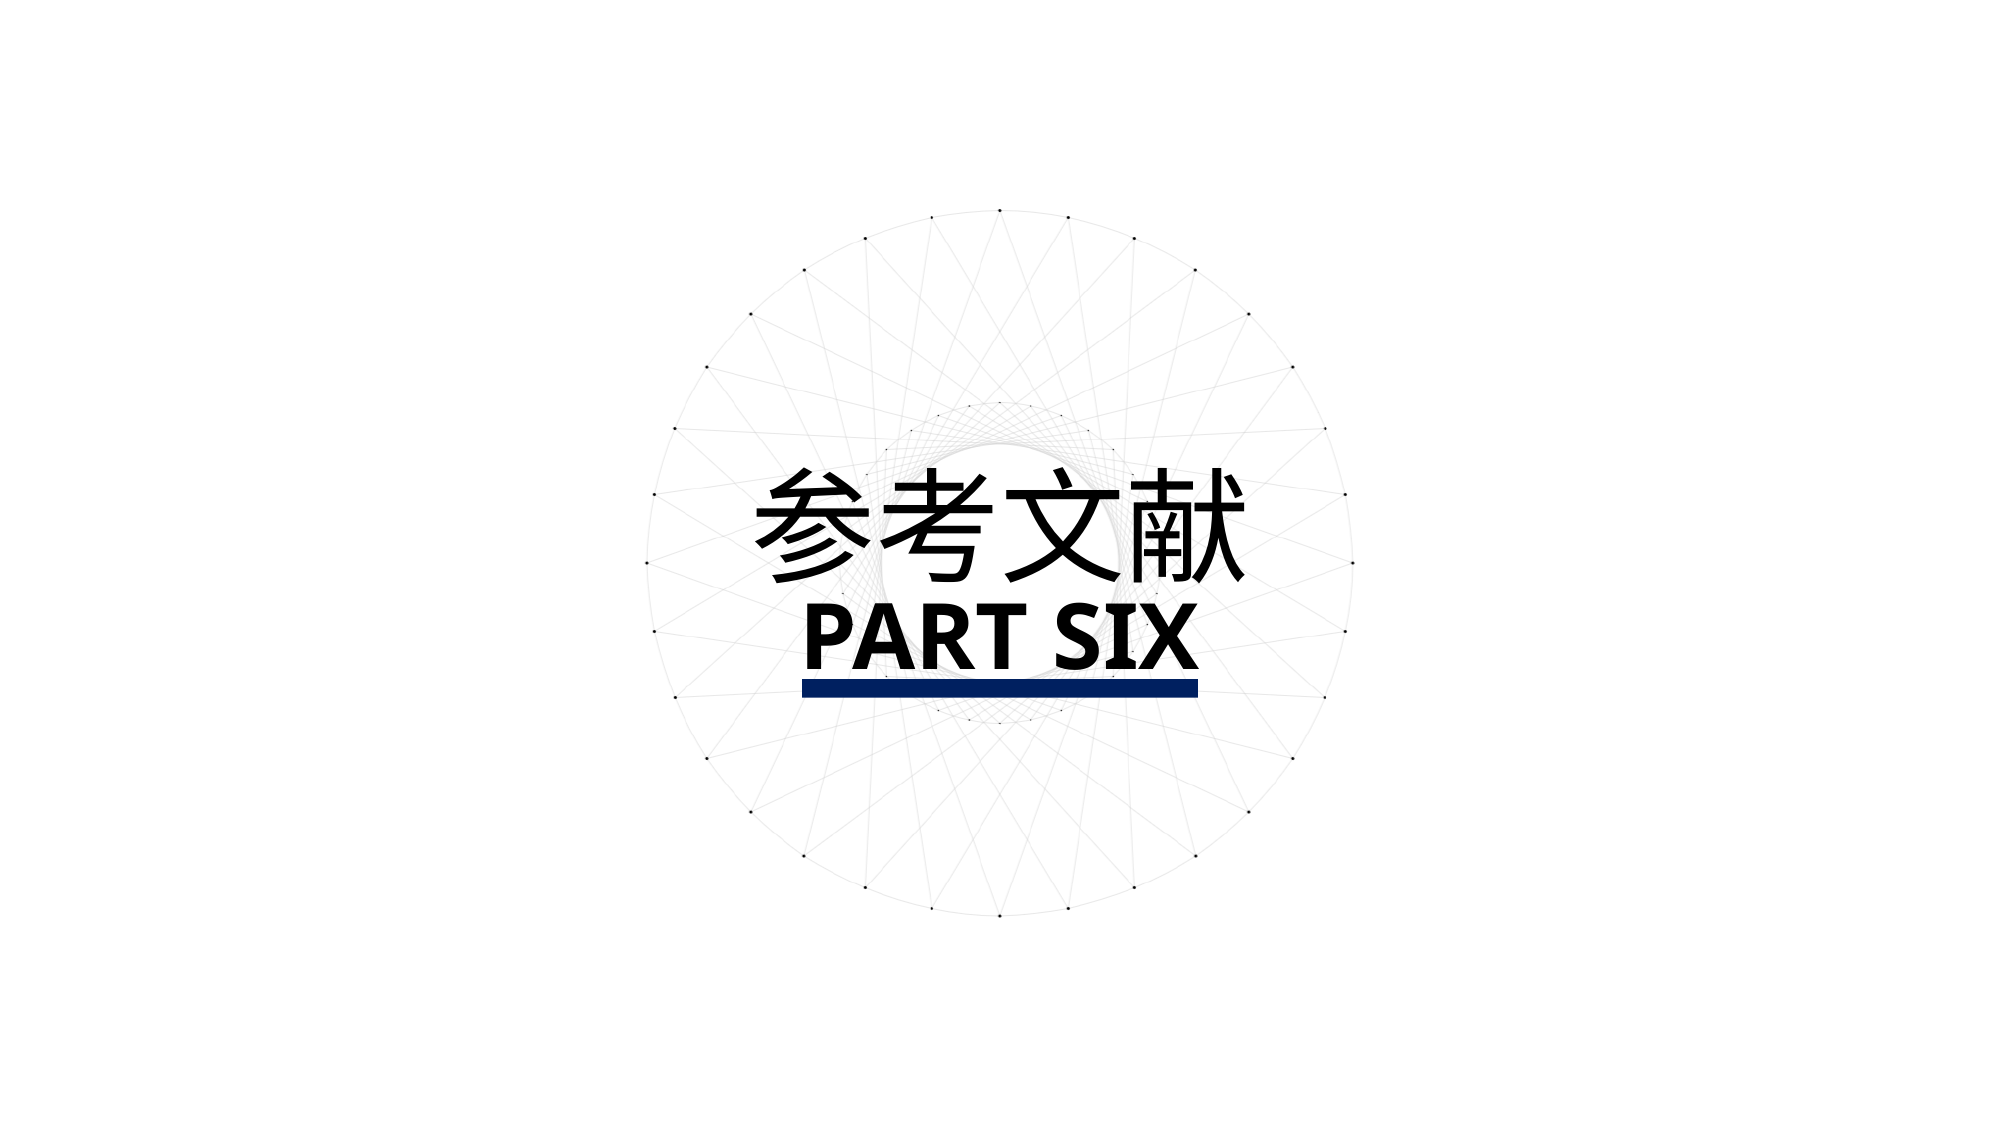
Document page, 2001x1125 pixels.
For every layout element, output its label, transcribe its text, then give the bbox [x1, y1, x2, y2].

text_box 参考文献 [645, 396, 1355, 607]
picture [636, 445, 1375, 932]
text_box PART SIX [704, 607, 1296, 696]
text_box [801, 678, 1199, 699]
picture [676, 193, 1335, 396]
